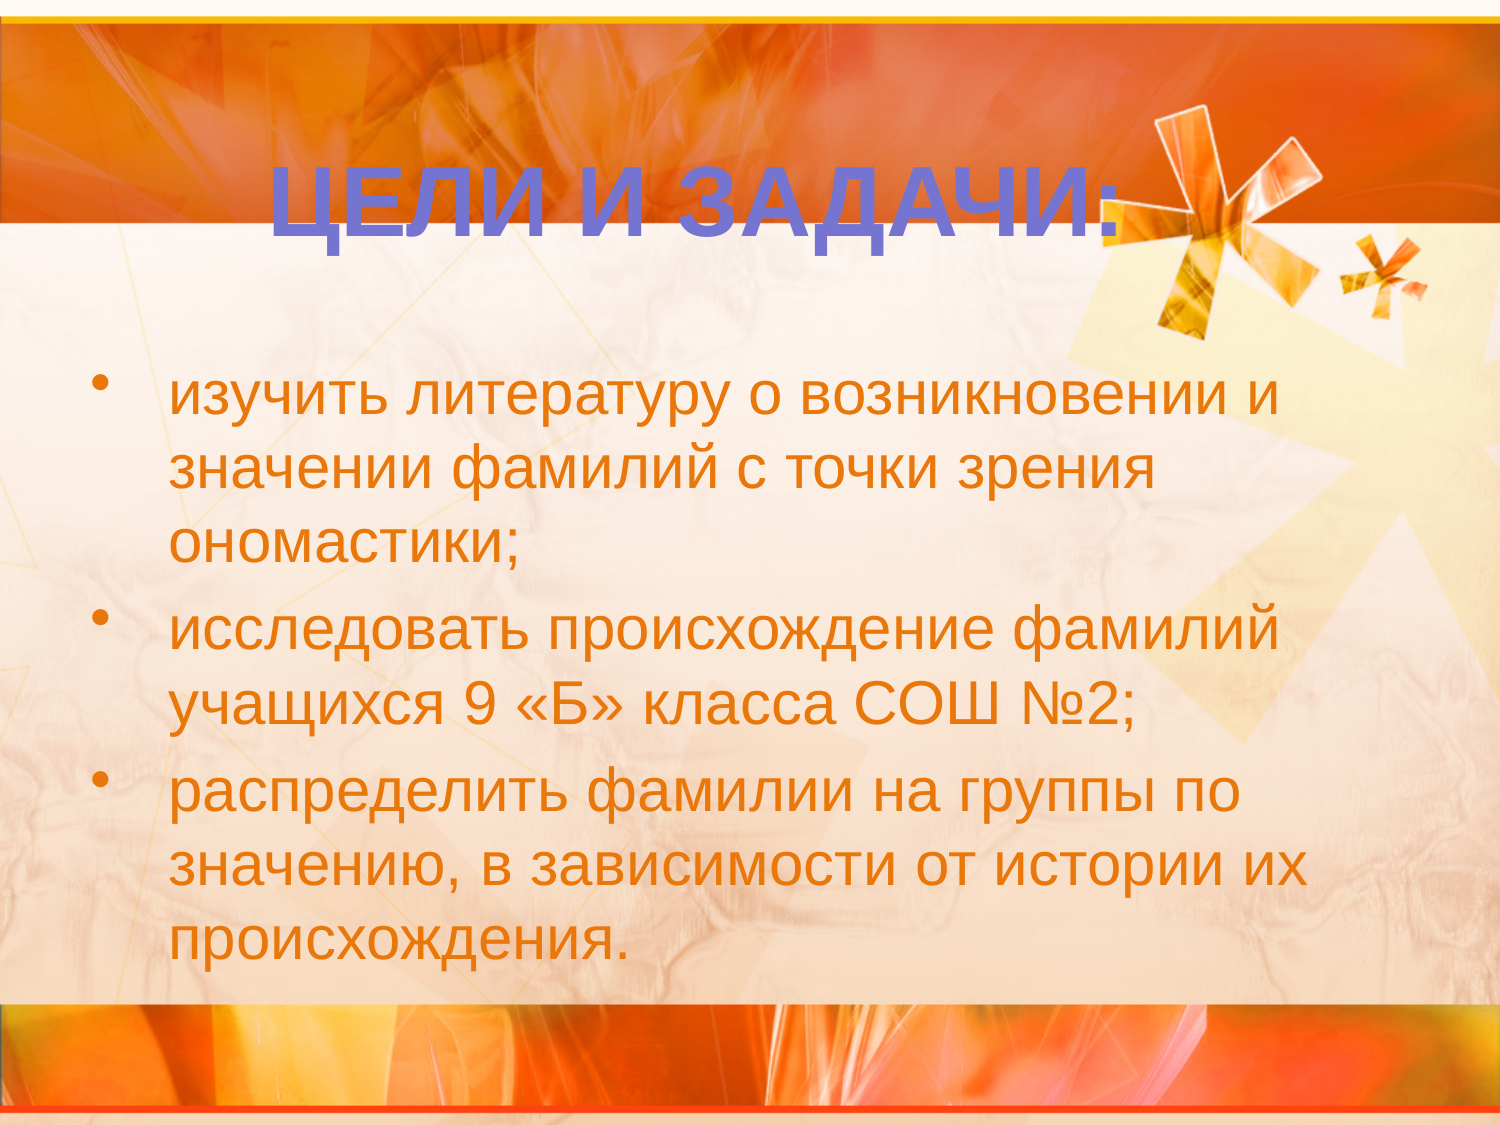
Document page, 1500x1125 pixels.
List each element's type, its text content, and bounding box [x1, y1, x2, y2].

text_box Цели и задачи: [210, 128, 1184, 264]
list изучить литературу о возникновении и значении фамилий с точки зрения ономастики; исследовать происхождение фамилий учащихся 9 «Б» класса СОШ №2; распределить фамилии на группы по значению, в зависимости от истории их происхождения. [74, 257, 1426, 982]
picture [0, 0, 1500, 1125]
